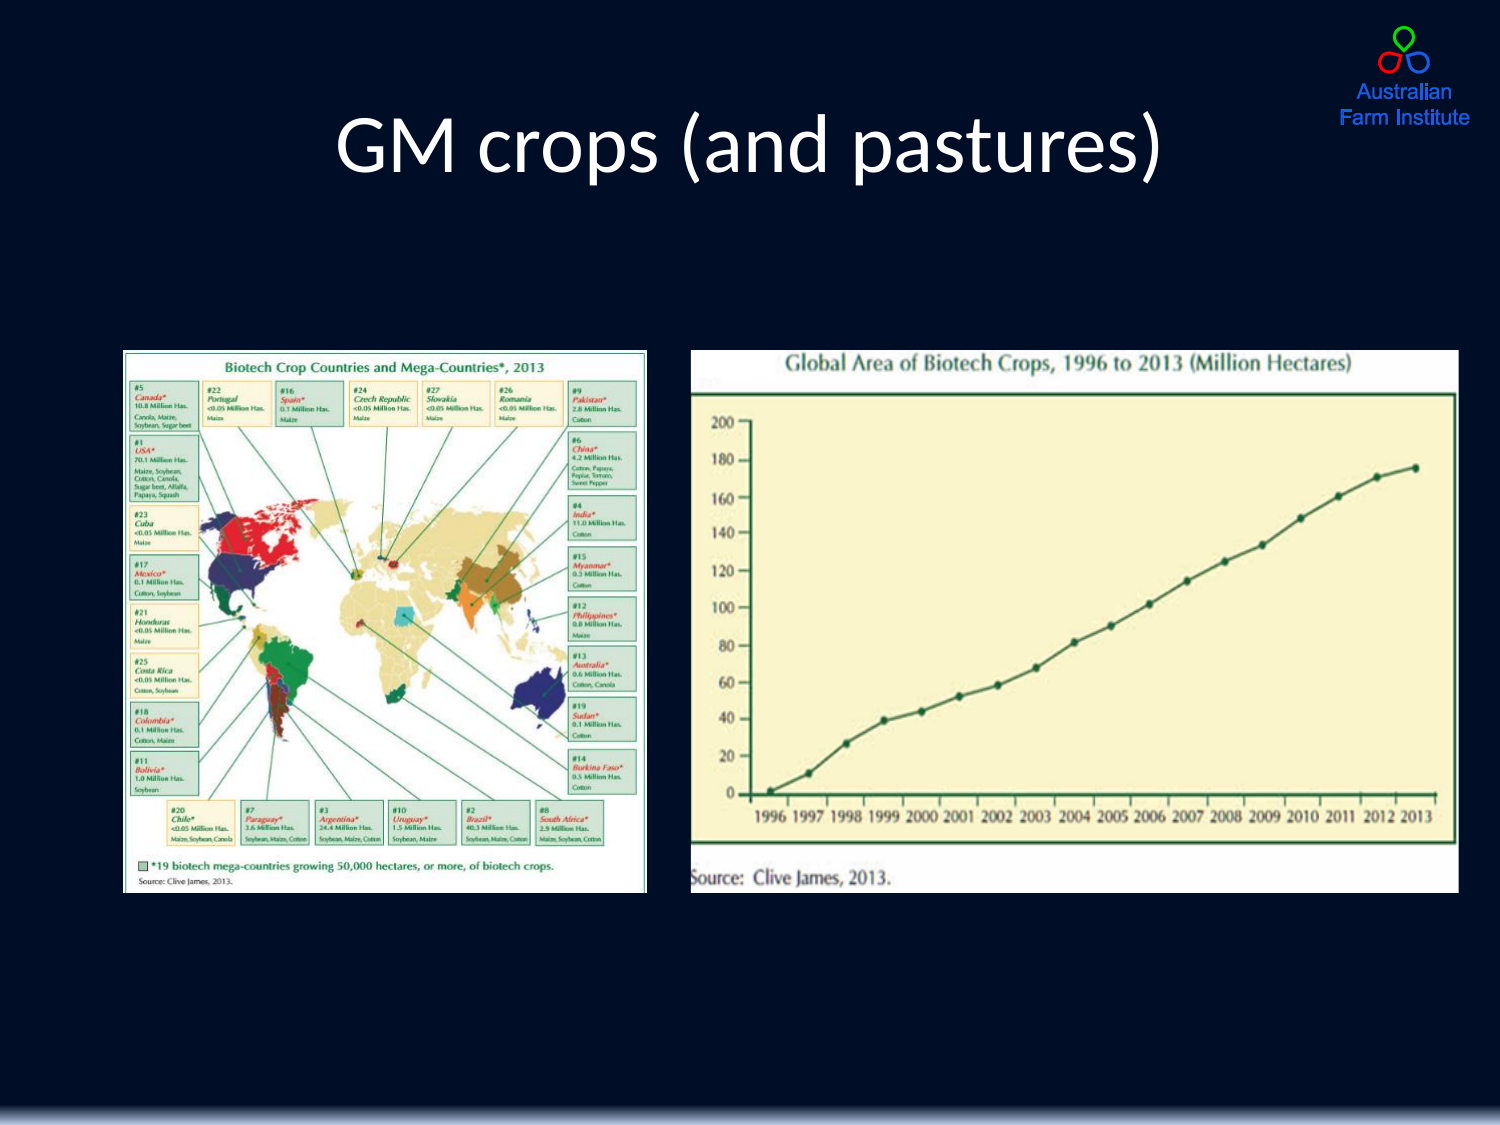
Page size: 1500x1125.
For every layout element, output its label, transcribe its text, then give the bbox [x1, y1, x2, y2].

title GM crops (and pastures) [75, 45, 1425, 233]
picture [123, 350, 647, 893]
picture [690, 350, 1459, 893]
